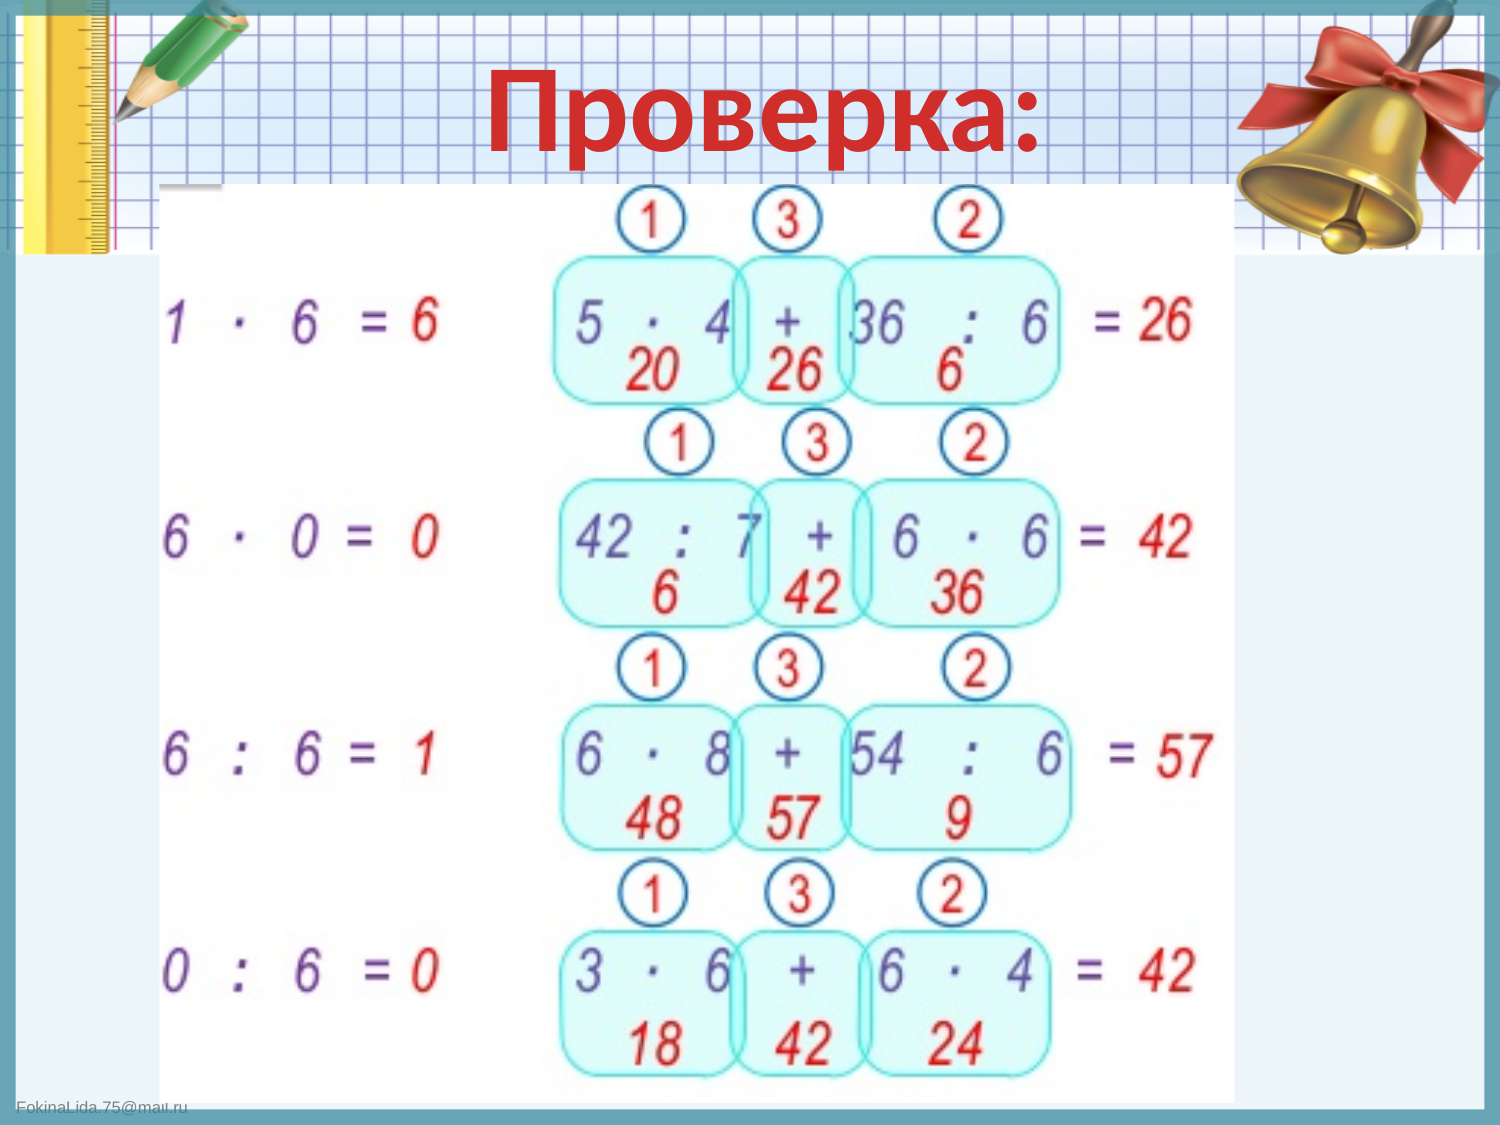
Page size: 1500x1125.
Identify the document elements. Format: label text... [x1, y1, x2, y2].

text_box Проверка: [469, 19, 1061, 182]
picture [16, 16, 1484, 1104]
